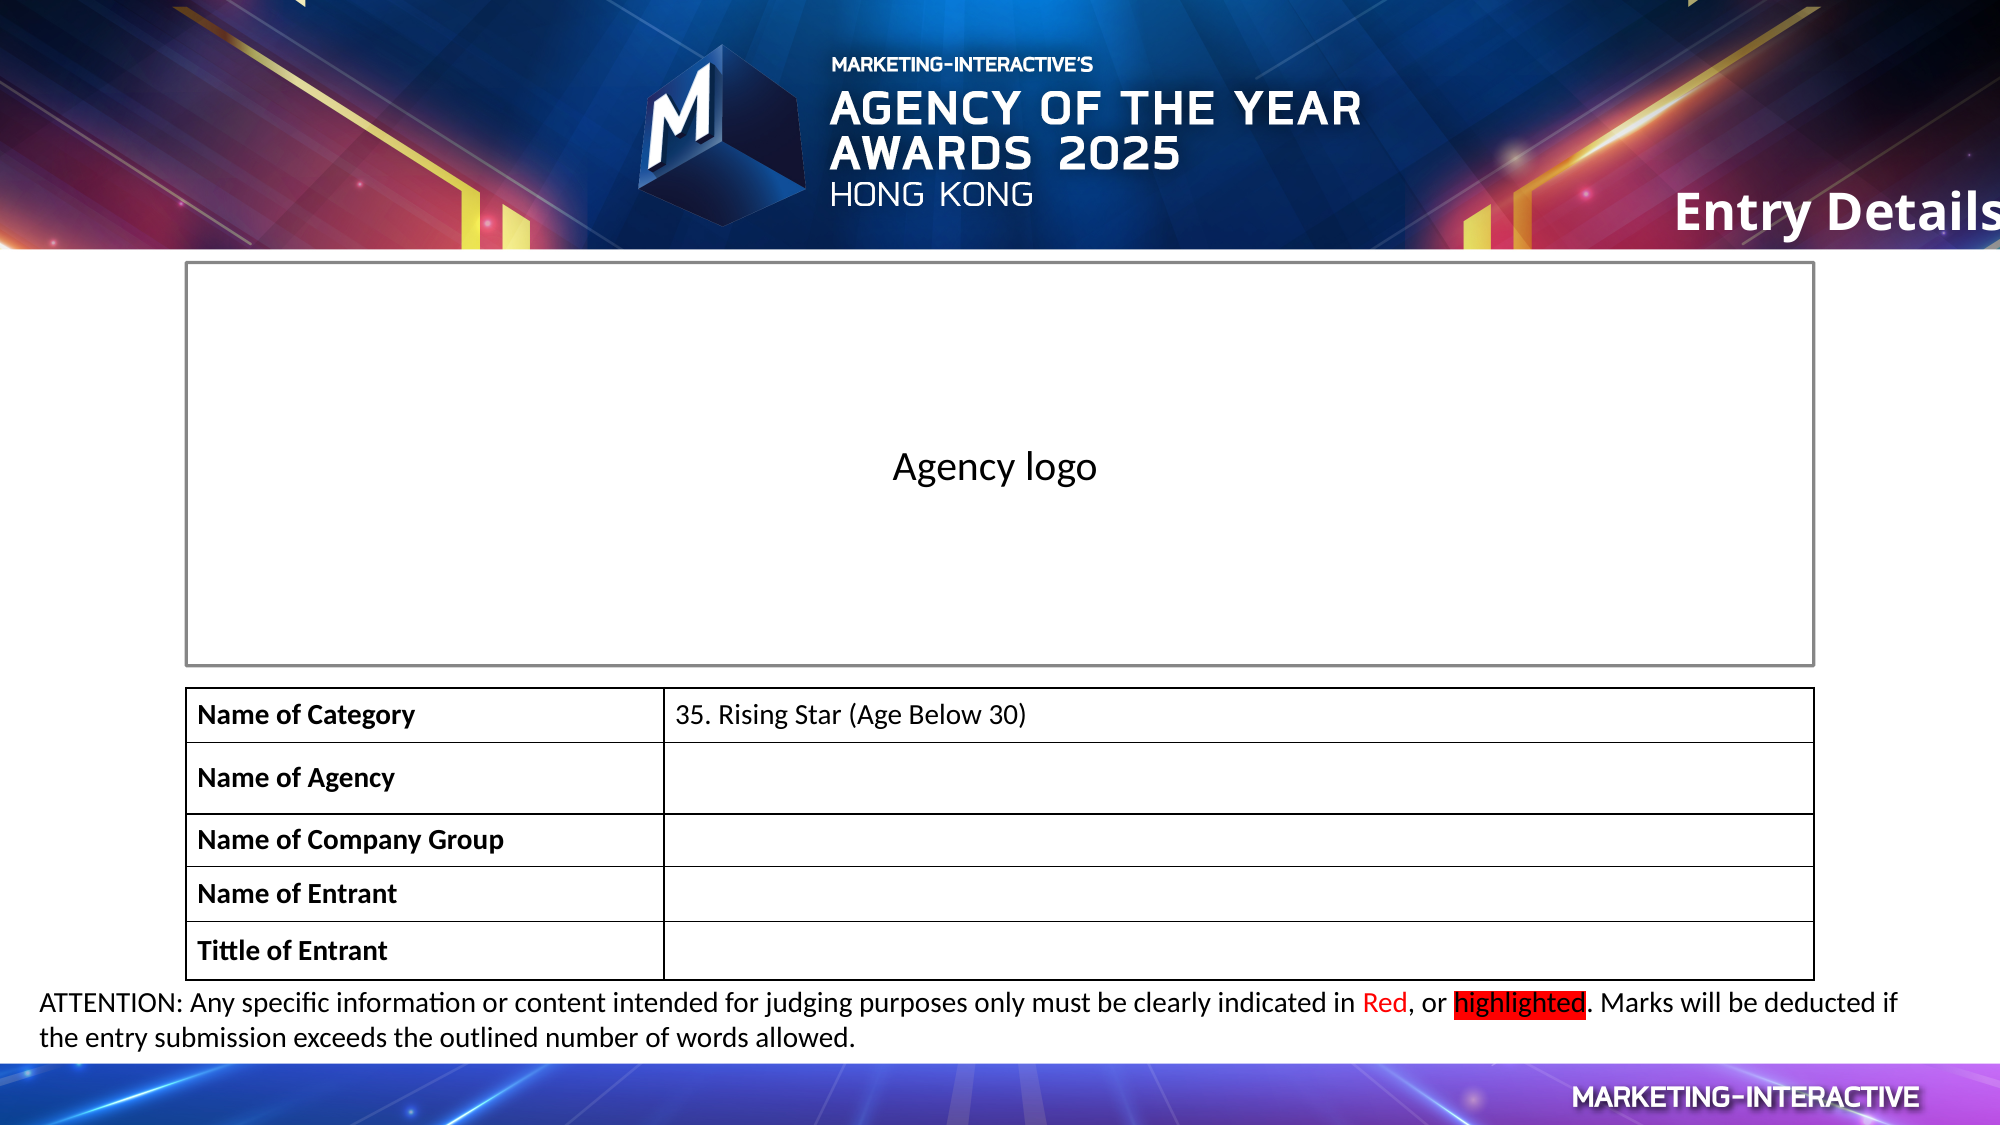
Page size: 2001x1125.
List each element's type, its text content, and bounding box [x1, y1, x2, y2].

text_box ATTENTION: Any specific information or content intended for judging purposes only must be clearly indicated in Red, or highlighted. Marks will be deducted if the entry submission exceeds the outlined number of words allowed. [24, 975, 1945, 1061]
table_cell [665, 815, 1813, 866]
table_header Name of Category [187, 689, 663, 742]
picture [0, 0, 2000, 1125]
table_cell Name of Agency [187, 743, 663, 813]
table_cell [665, 867, 1813, 921]
table_cell Name of Company Group [187, 815, 663, 866]
table_cell [665, 743, 1813, 813]
text_box Entry Details [1658, 169, 2000, 256]
table_header 35. Rising Star (Age Below 30) [665, 689, 1813, 742]
table_cell Tittle of Entrant [187, 922, 663, 975]
text_box Agency logo [186, 262, 1814, 666]
table_cell [665, 922, 1813, 975]
table_cell Name of Entrant [187, 867, 663, 921]
